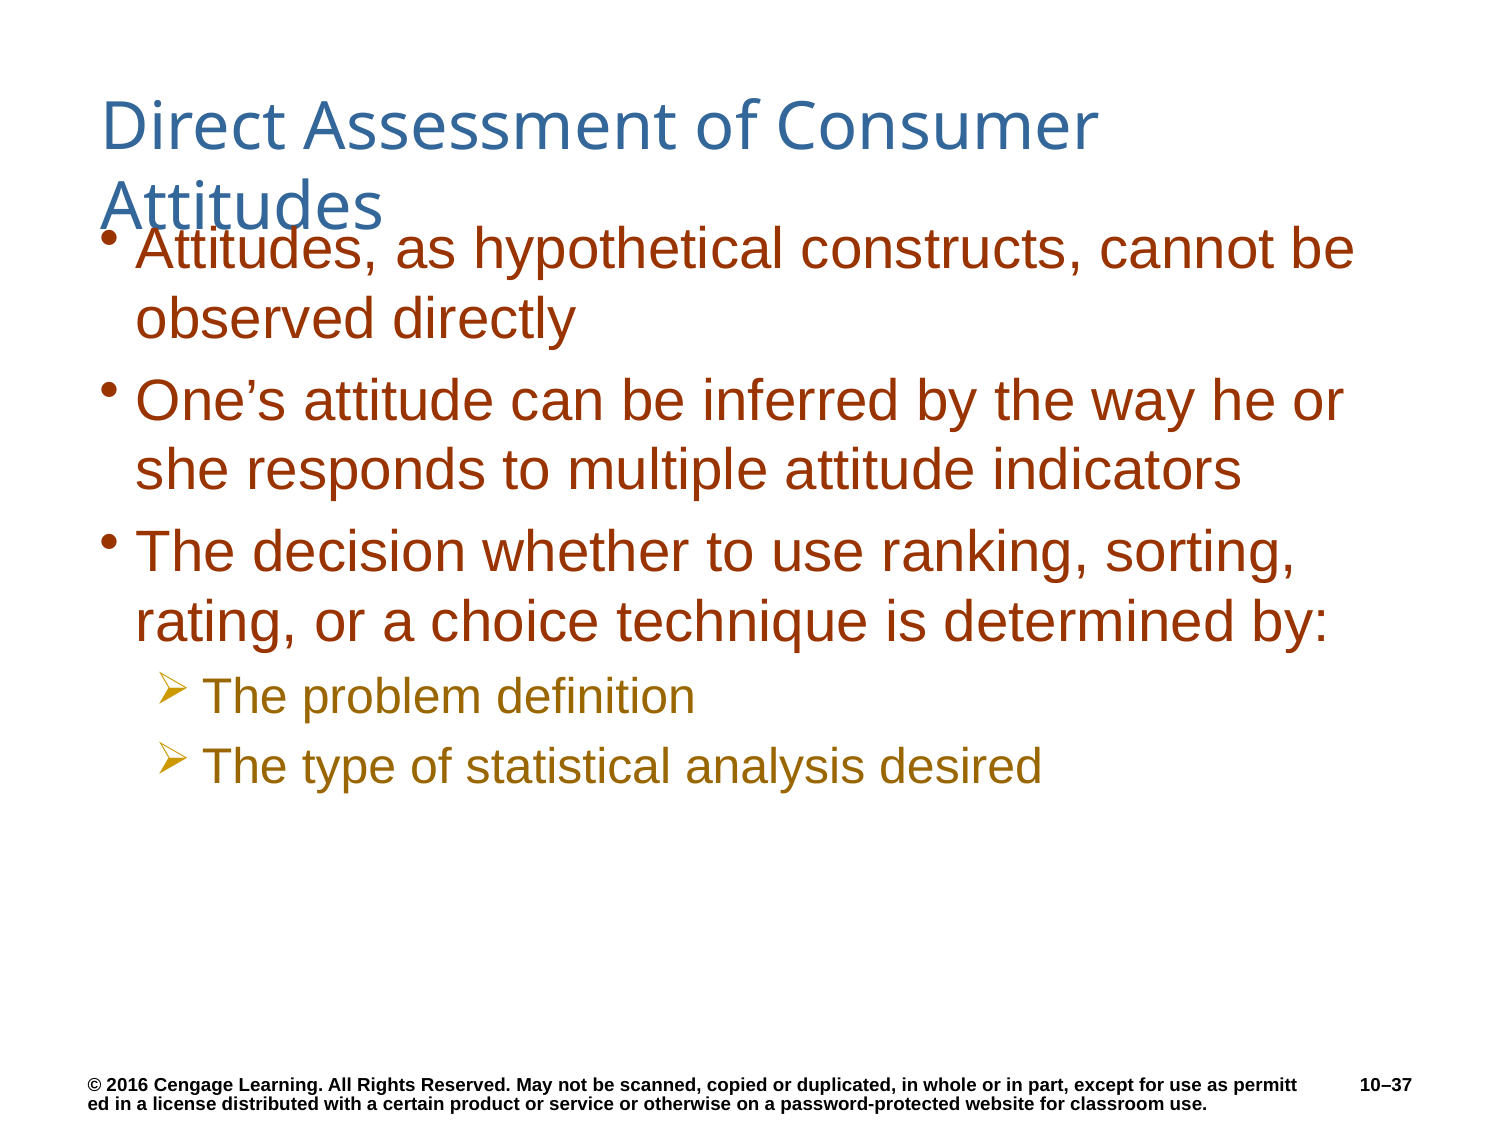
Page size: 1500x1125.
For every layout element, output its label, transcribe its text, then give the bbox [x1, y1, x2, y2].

footer © 2016 Cengage Learning. All Rights Reserved. May not be scanned, copied or duplicated, in whole or in part, except for use as permitted in a license distributed with a certain product or service or otherwise on a password-protected website for classroom use. [87, 1057, 1050, 1103]
title Direct Assessment of Consumer Attitudes [85, 75, 1411, 171]
slide_number 10–37 [1050, 1042, 1413, 1103]
list Attitudes, as hypothetical constructs, cannot be observed directly One’s attitude can be inferred by the way he or she responds to multiple attitude indicators The decision whether to use ranking, sorting, rating, or a choice technique is determined by: The problem definition The type of statistical analysis desired [84, 202, 1414, 1013]
